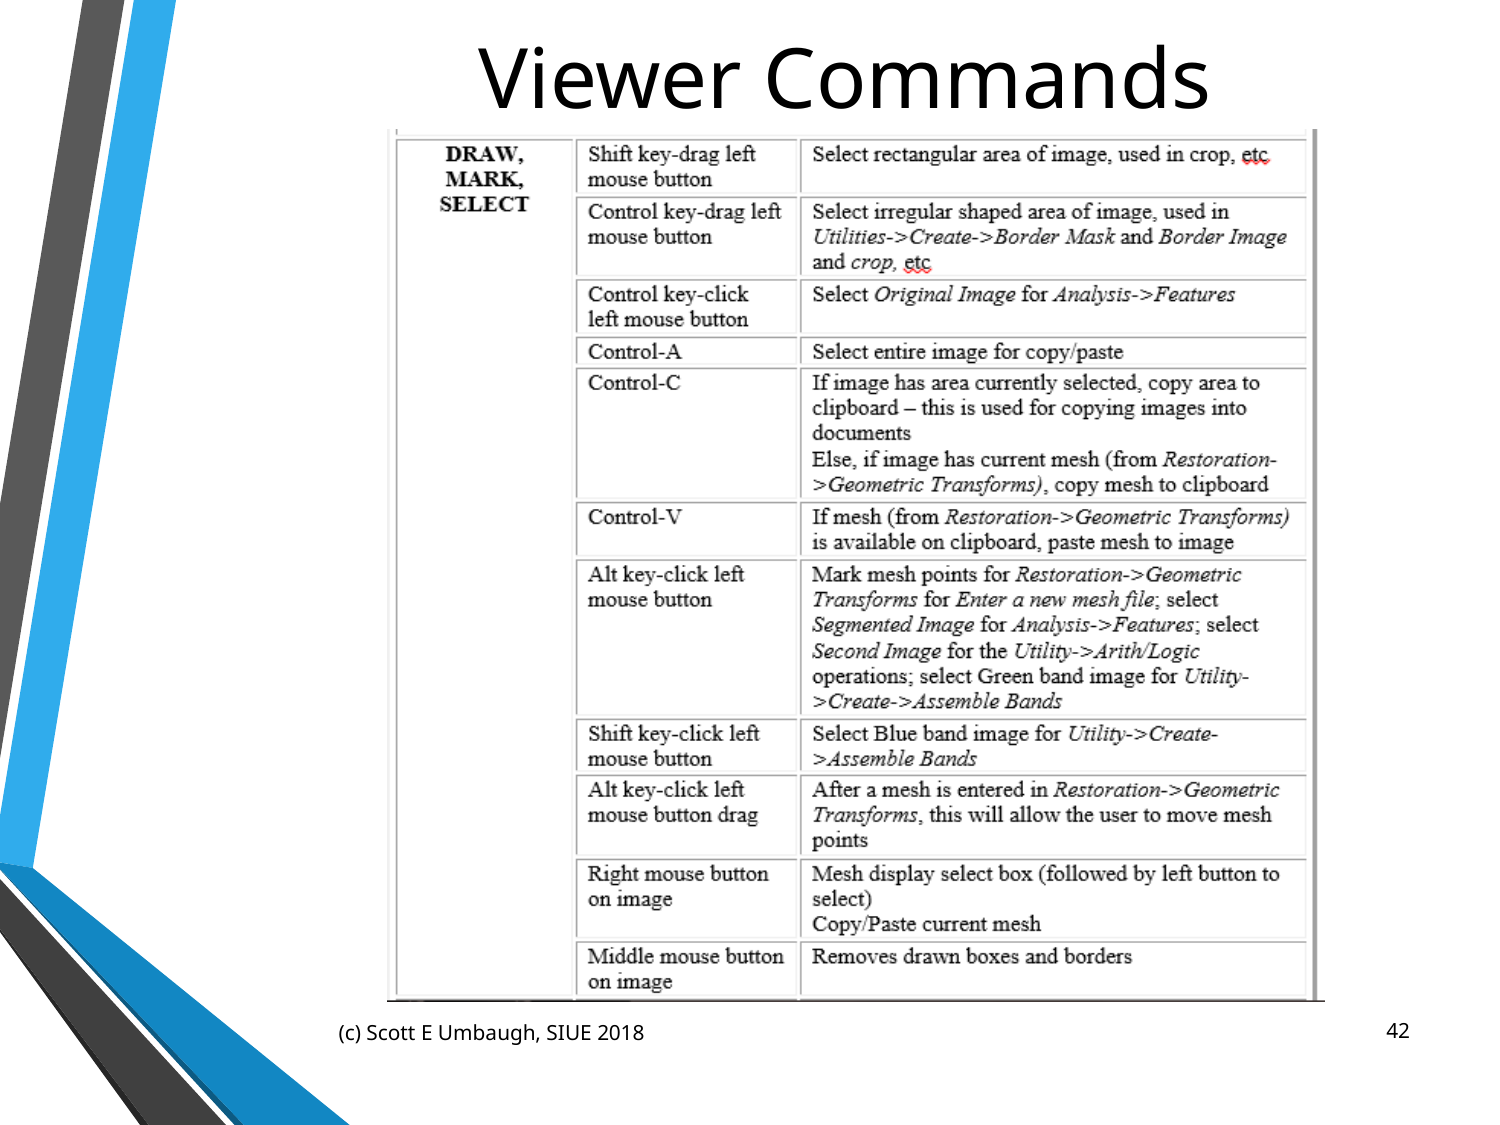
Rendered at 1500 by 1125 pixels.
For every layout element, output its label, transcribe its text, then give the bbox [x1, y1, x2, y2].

title Viewer Commands [395, 0, 1317, 129]
footer (c) Scott E Umbaugh, SIUE 2018 [323, 1001, 1196, 1062]
picture [387, 129, 1326, 1003]
slide_number 42 [1354, 1001, 1425, 1062]
